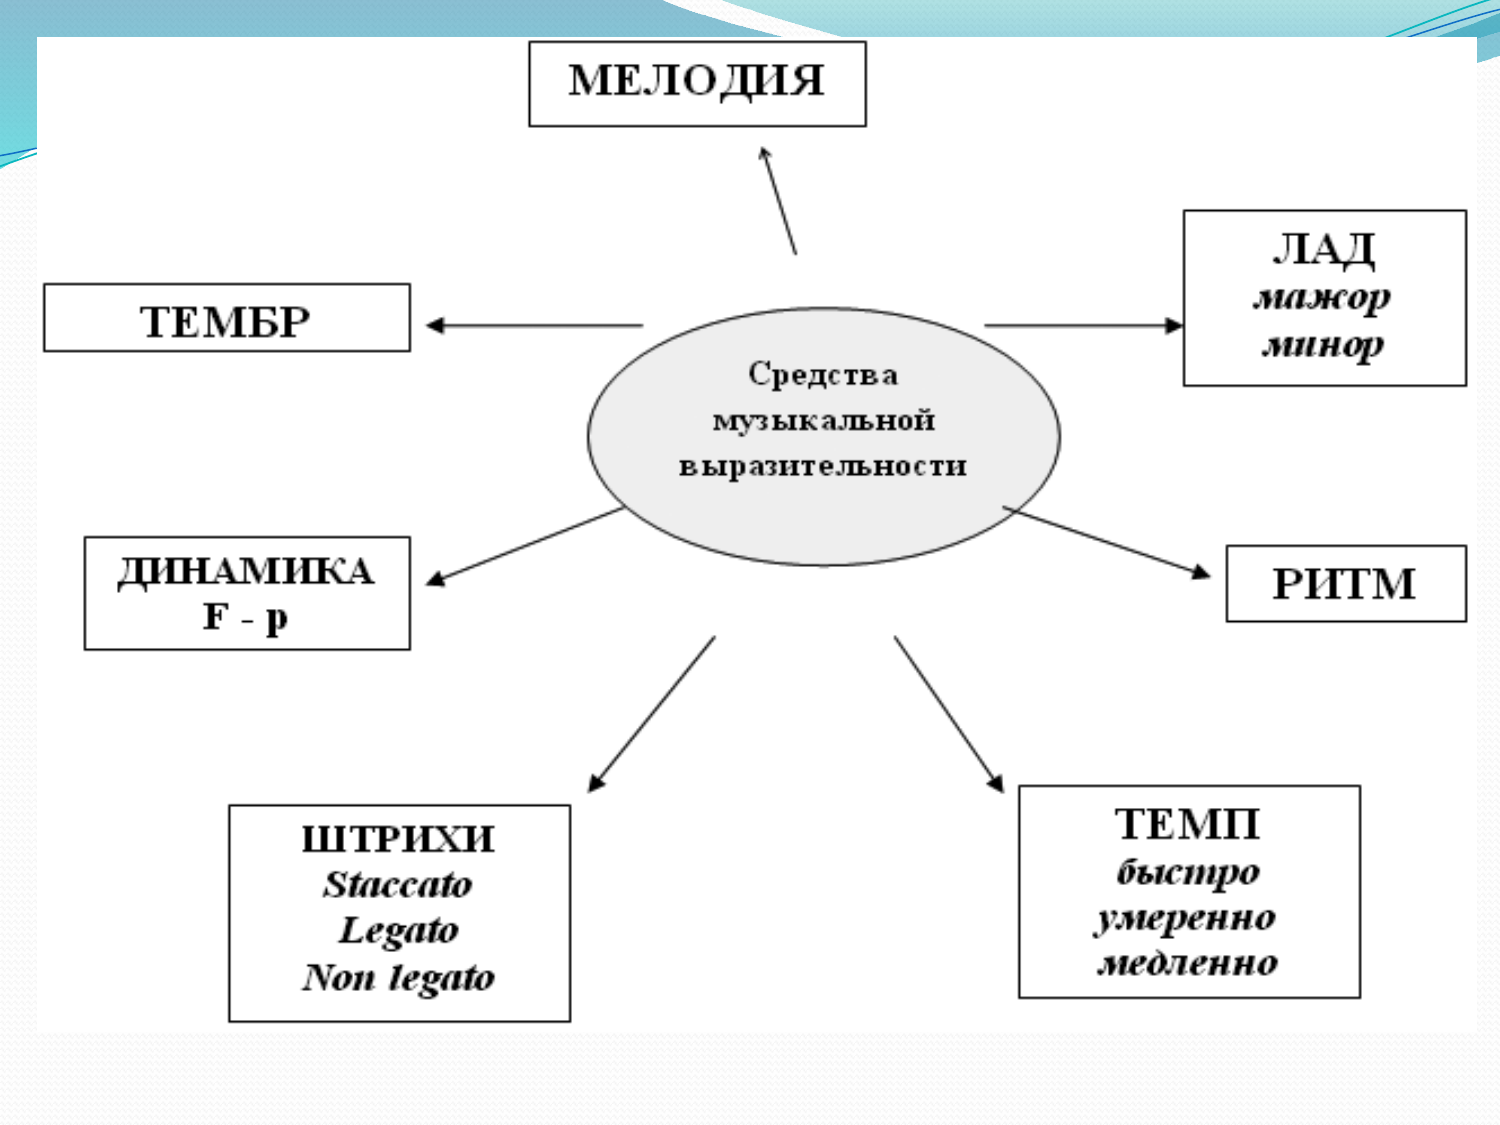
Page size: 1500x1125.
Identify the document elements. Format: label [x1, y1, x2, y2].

picture [37, 37, 1477, 1032]
